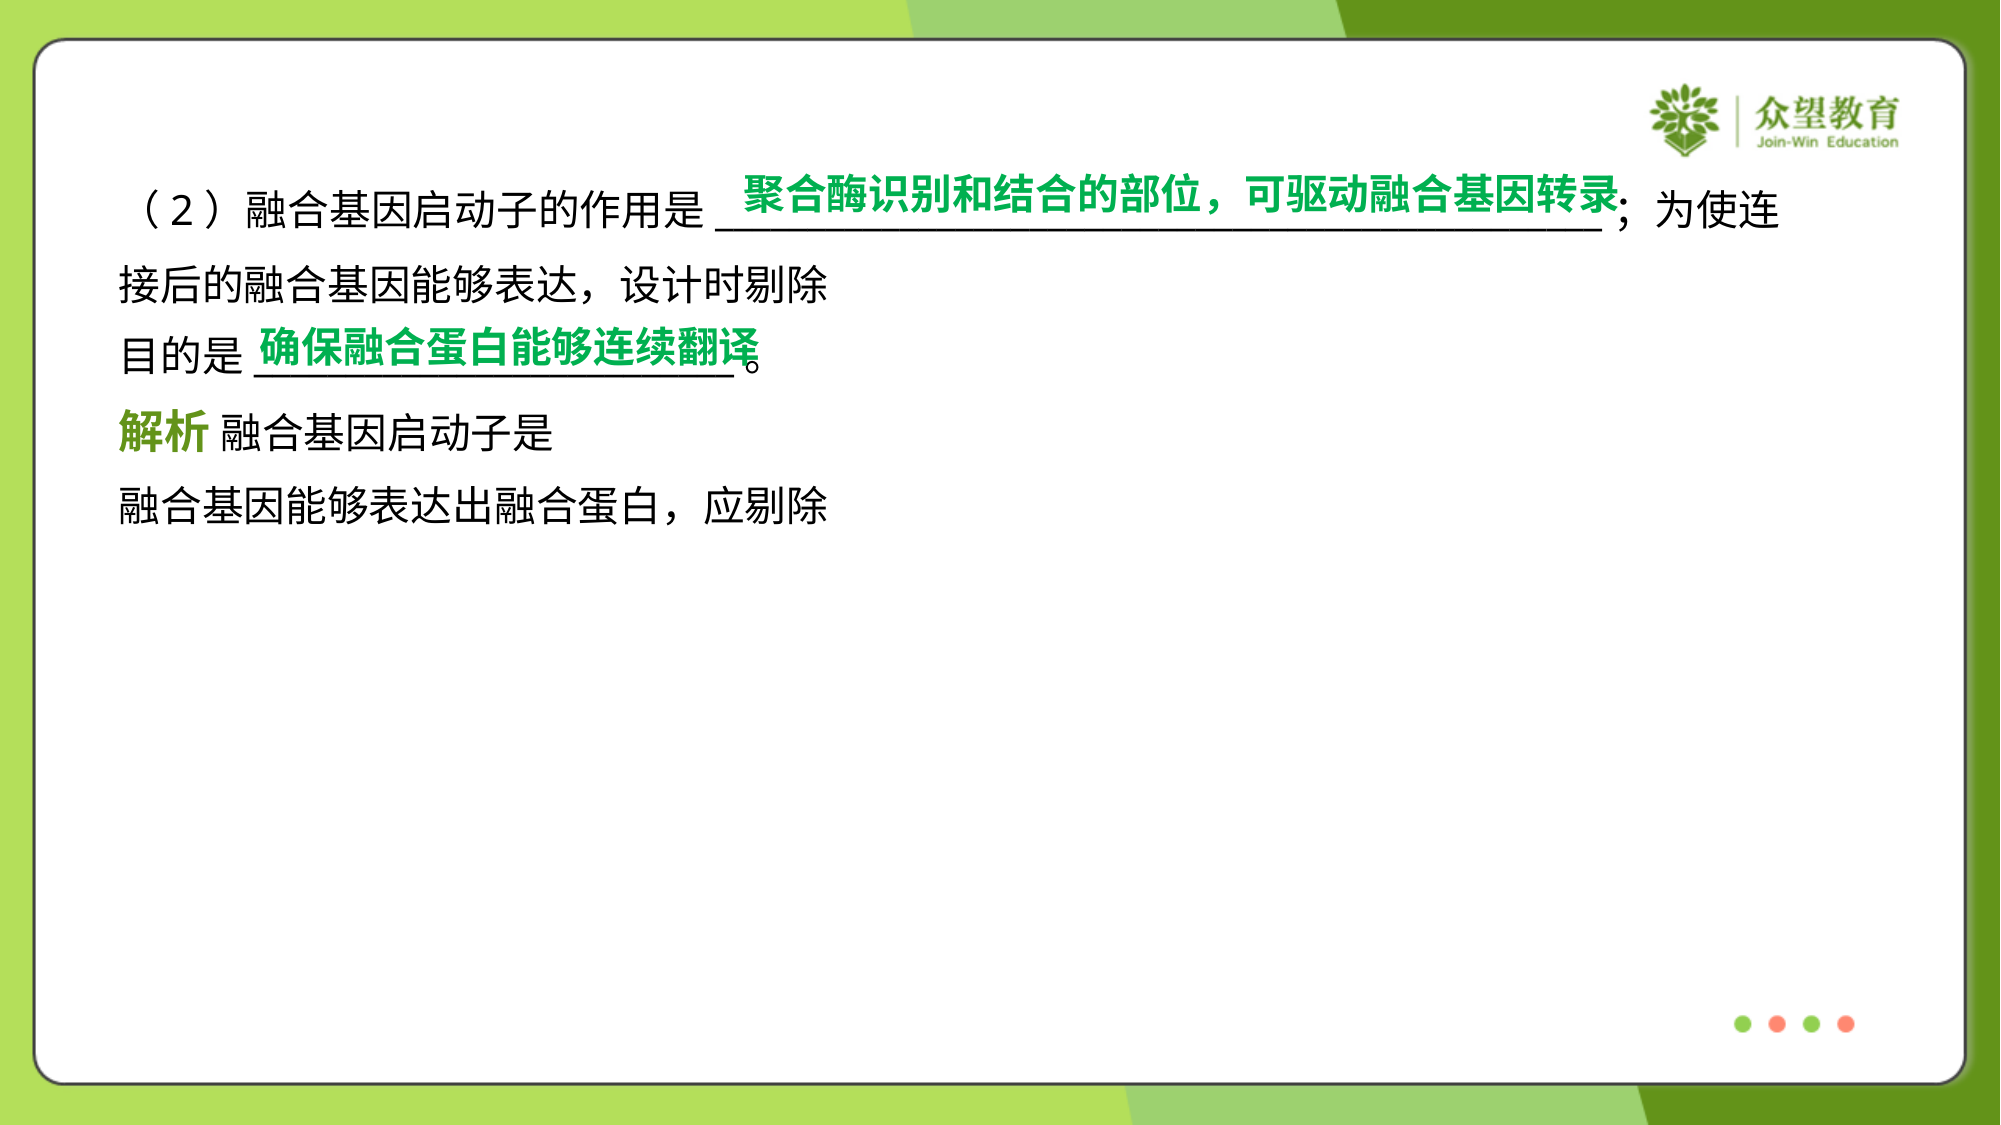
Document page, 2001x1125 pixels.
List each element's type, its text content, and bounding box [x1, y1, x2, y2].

picture [0, 0, 2000, 1125]
text_box 确保融合蛋白能够连续翻译 [245, 299, 776, 364]
